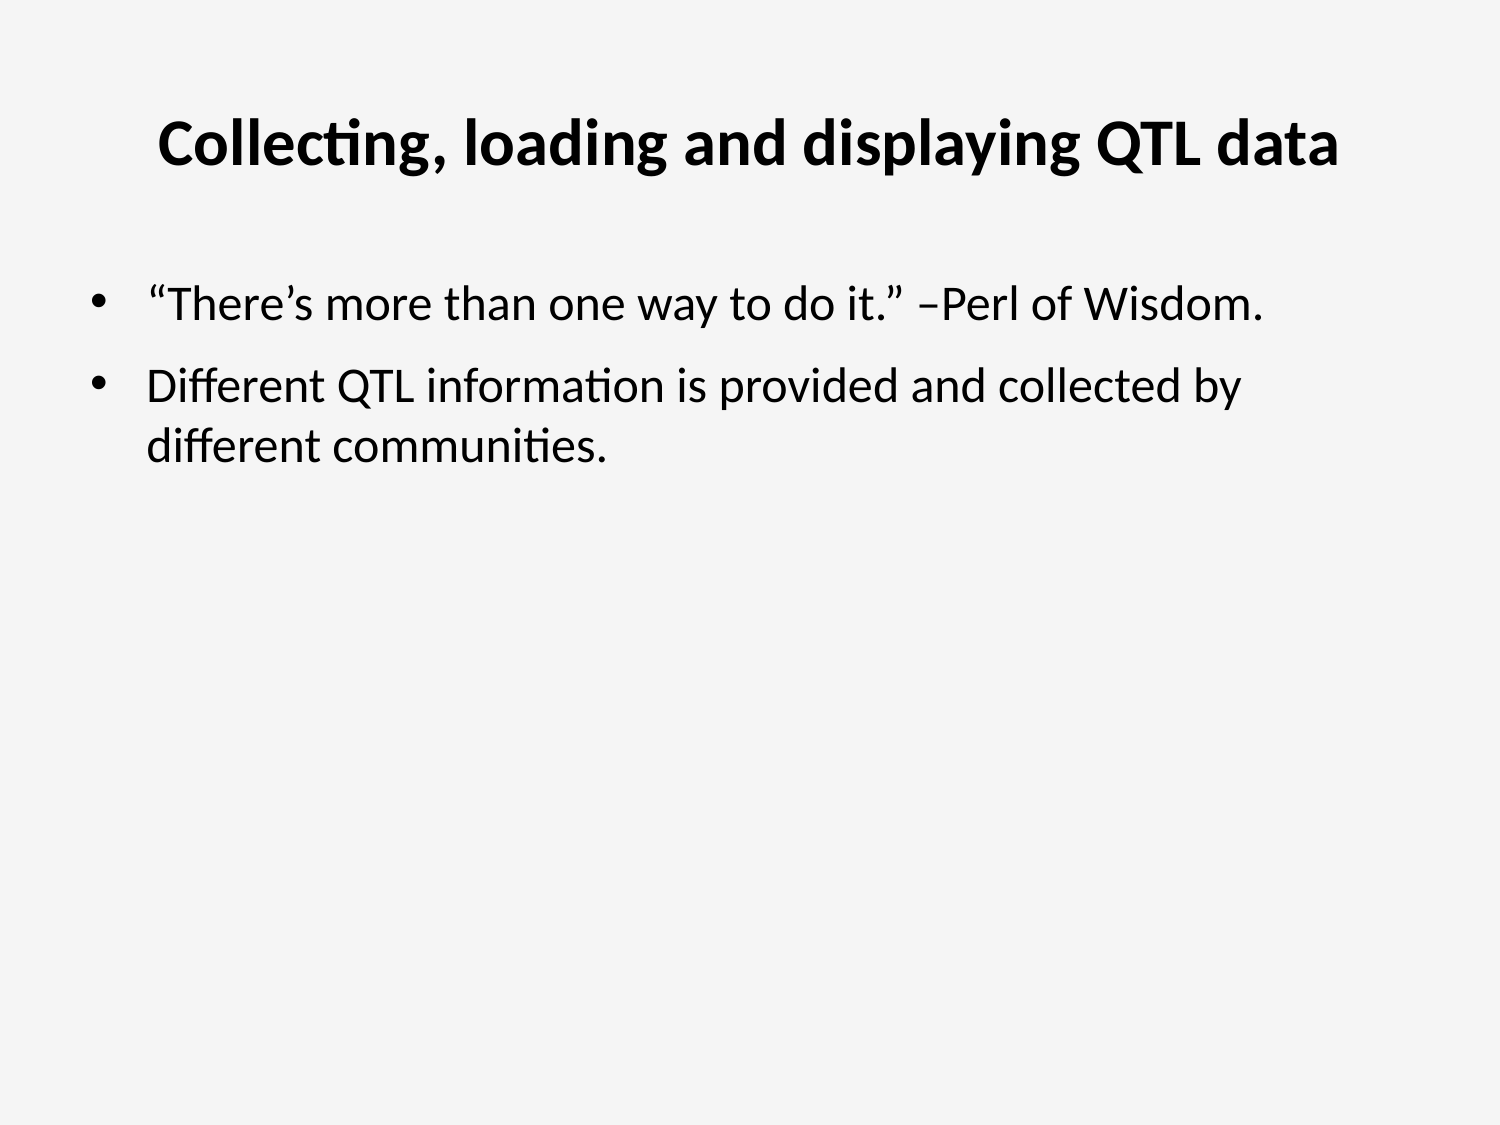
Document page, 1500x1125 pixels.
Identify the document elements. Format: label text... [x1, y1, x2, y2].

title Collecting, loading and displaying QTL data [75, 45, 1425, 233]
list “There’s more than one way to do it.” –Perl of Wisdom. Different QTL information is provided and collected by different communities. [75, 262, 1425, 1005]
